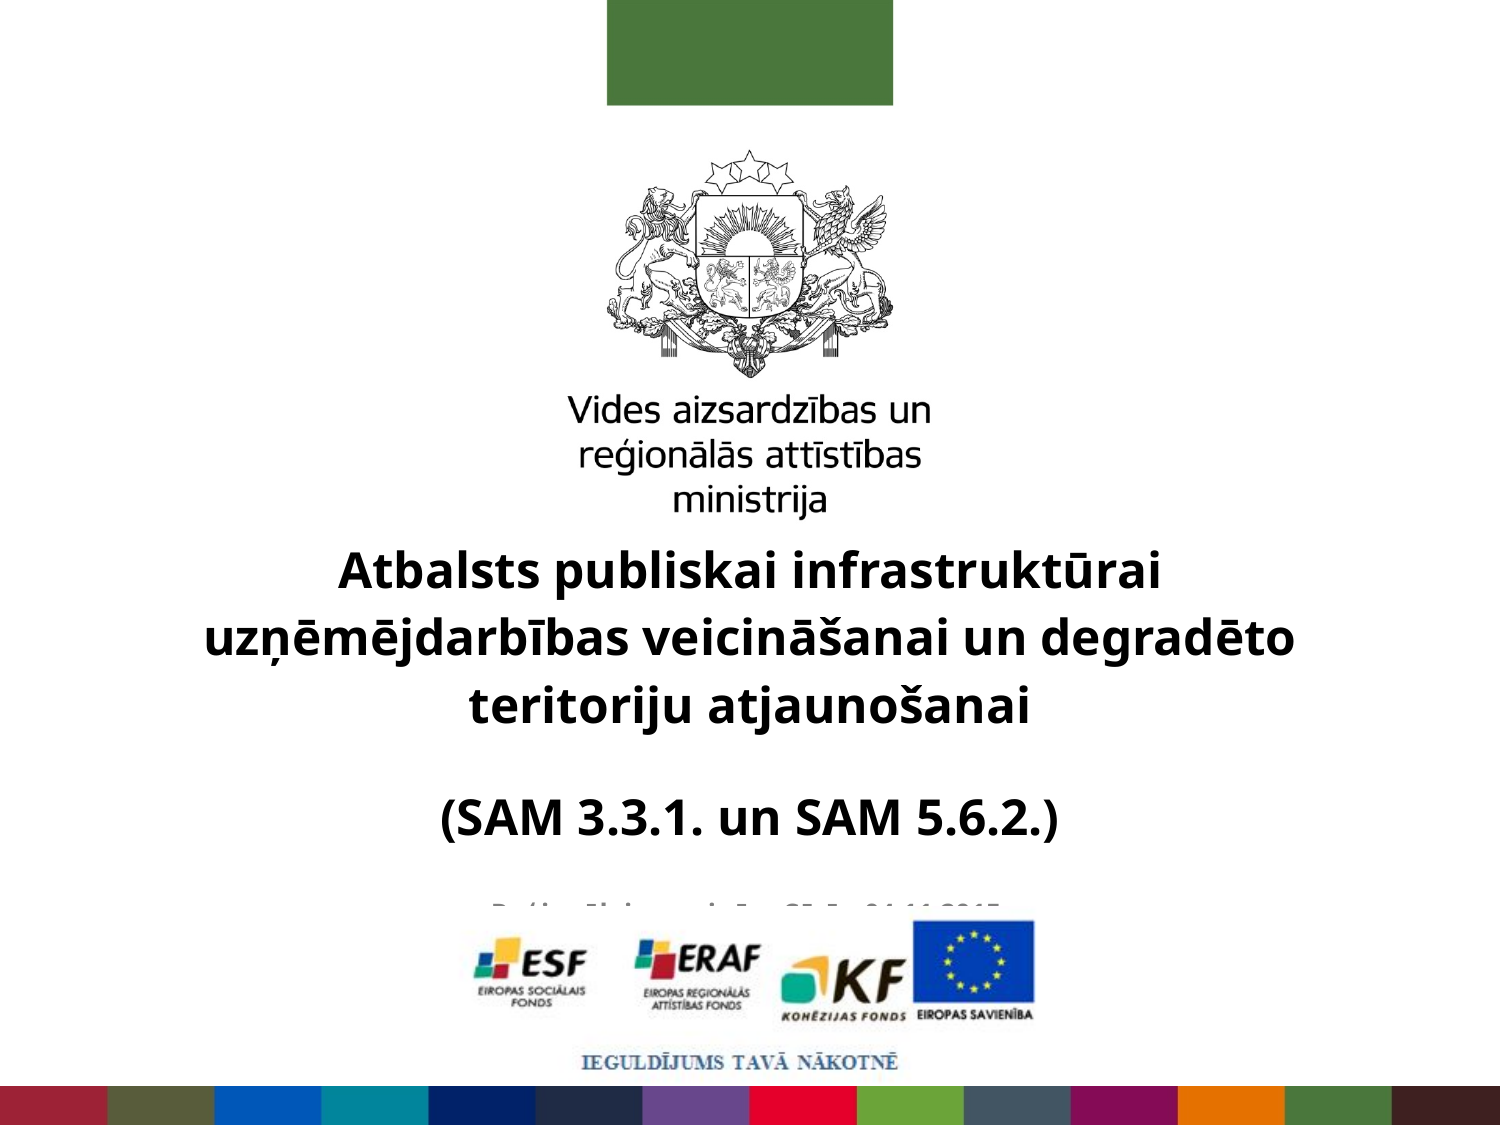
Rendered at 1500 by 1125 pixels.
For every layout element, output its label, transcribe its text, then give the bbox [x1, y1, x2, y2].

title Atbalsts publiskai infrastruktūrai uzņēmējdarbības veicināšanai un degradēto teritoriju atjaunošanai (SAM 3.3.1. un SAM 5.6.2.) Reģionālais seminārs Cēsīs, 04.11.2015. [112, 527, 1388, 943]
picture [434, 906, 1066, 1084]
picture [0, 1086, 320, 1125]
picture [440, 0, 1060, 527]
picture [326, 1086, 1500, 1125]
